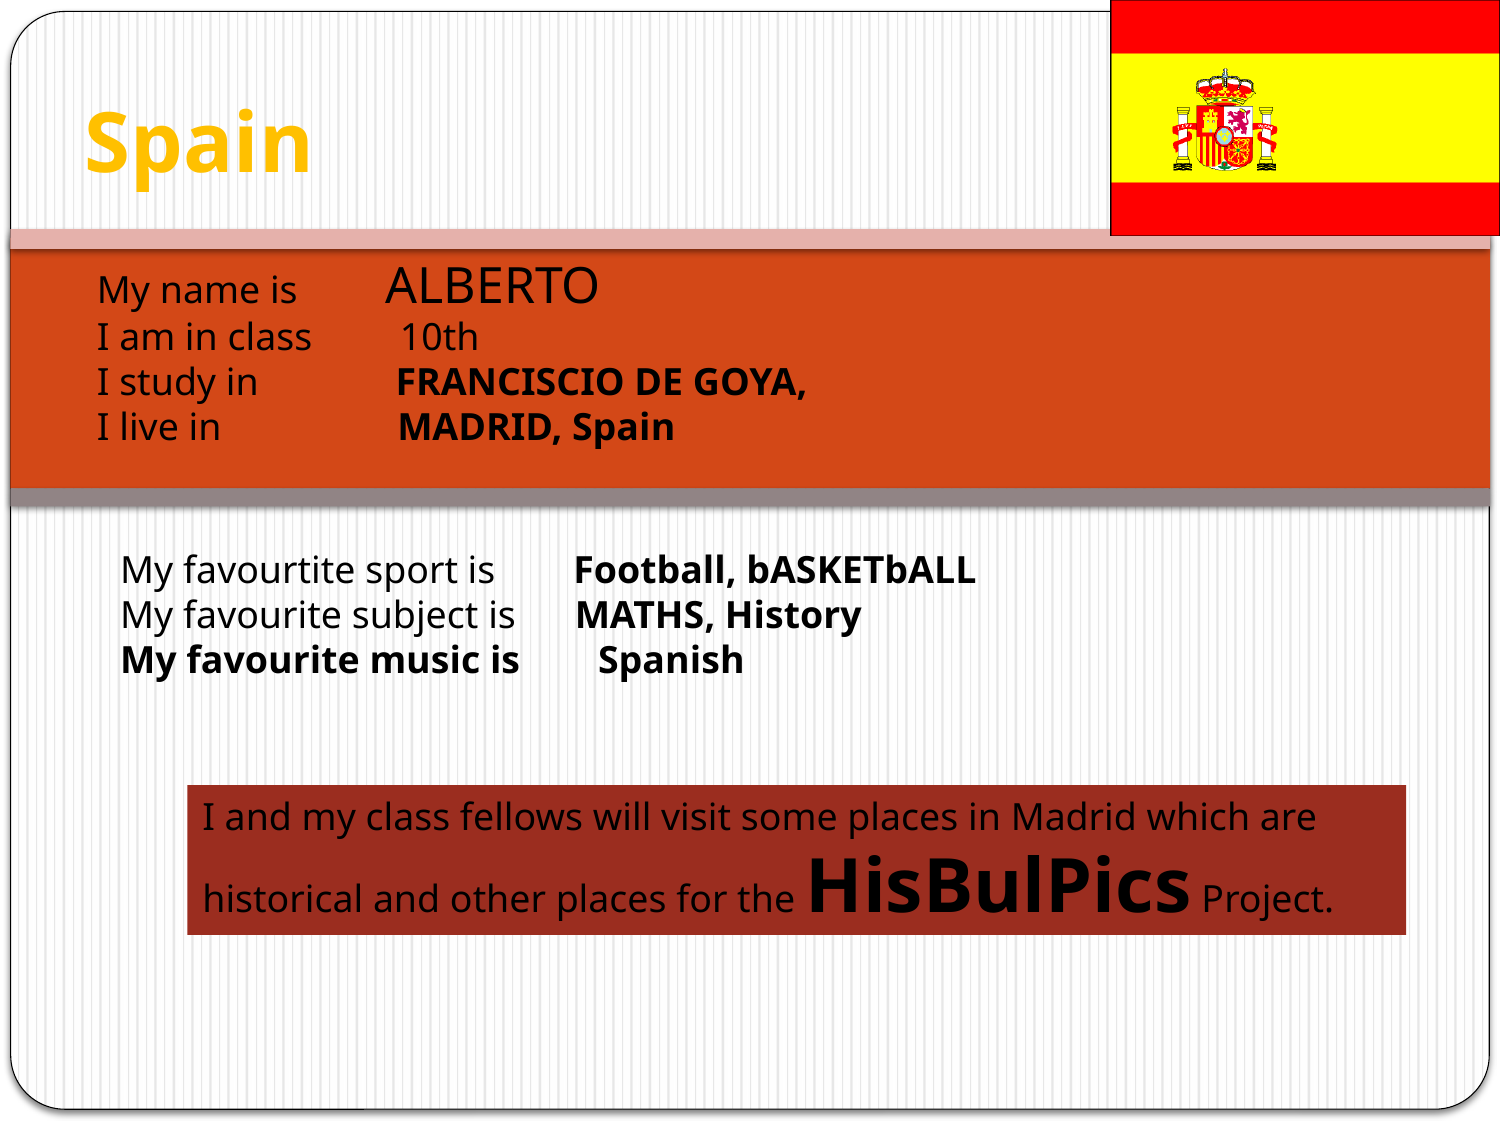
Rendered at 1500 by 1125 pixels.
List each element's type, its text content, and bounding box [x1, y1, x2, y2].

text_box My favourtite sport is Football, bASKETbALL My favourite subject is MATHS, History My favourite music is Spanish [105, 538, 1207, 779]
text_box I and my class fellows will visit some places in Madrid which are historical and other places for the HisBulPics Project. [187, 785, 1407, 935]
text_box Spain [70, 82, 399, 197]
text_box My name is ALBERTO I am in class 10th I study in FRANCISCIO DE GOYA, I live in MADRID, Spain [82, 246, 1008, 501]
picture [1110, 0, 1500, 237]
